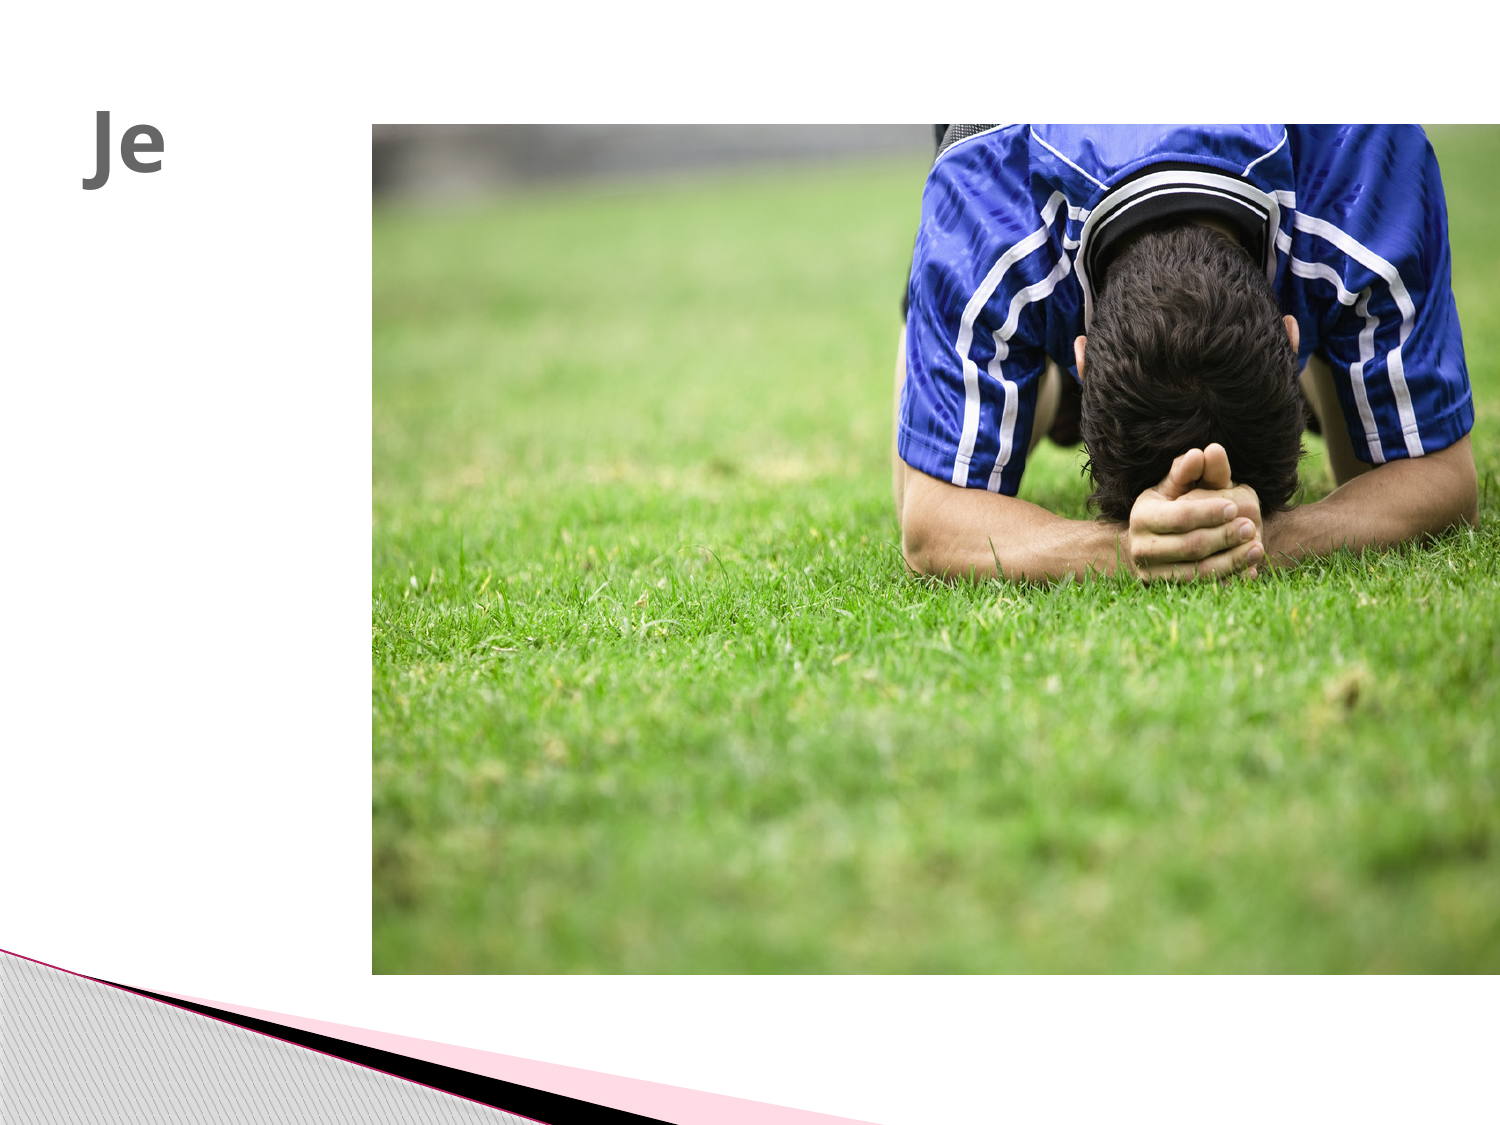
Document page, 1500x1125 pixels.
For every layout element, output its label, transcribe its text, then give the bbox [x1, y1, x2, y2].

picture [372, 124, 1500, 976]
title Je [75, 45, 1425, 233]
